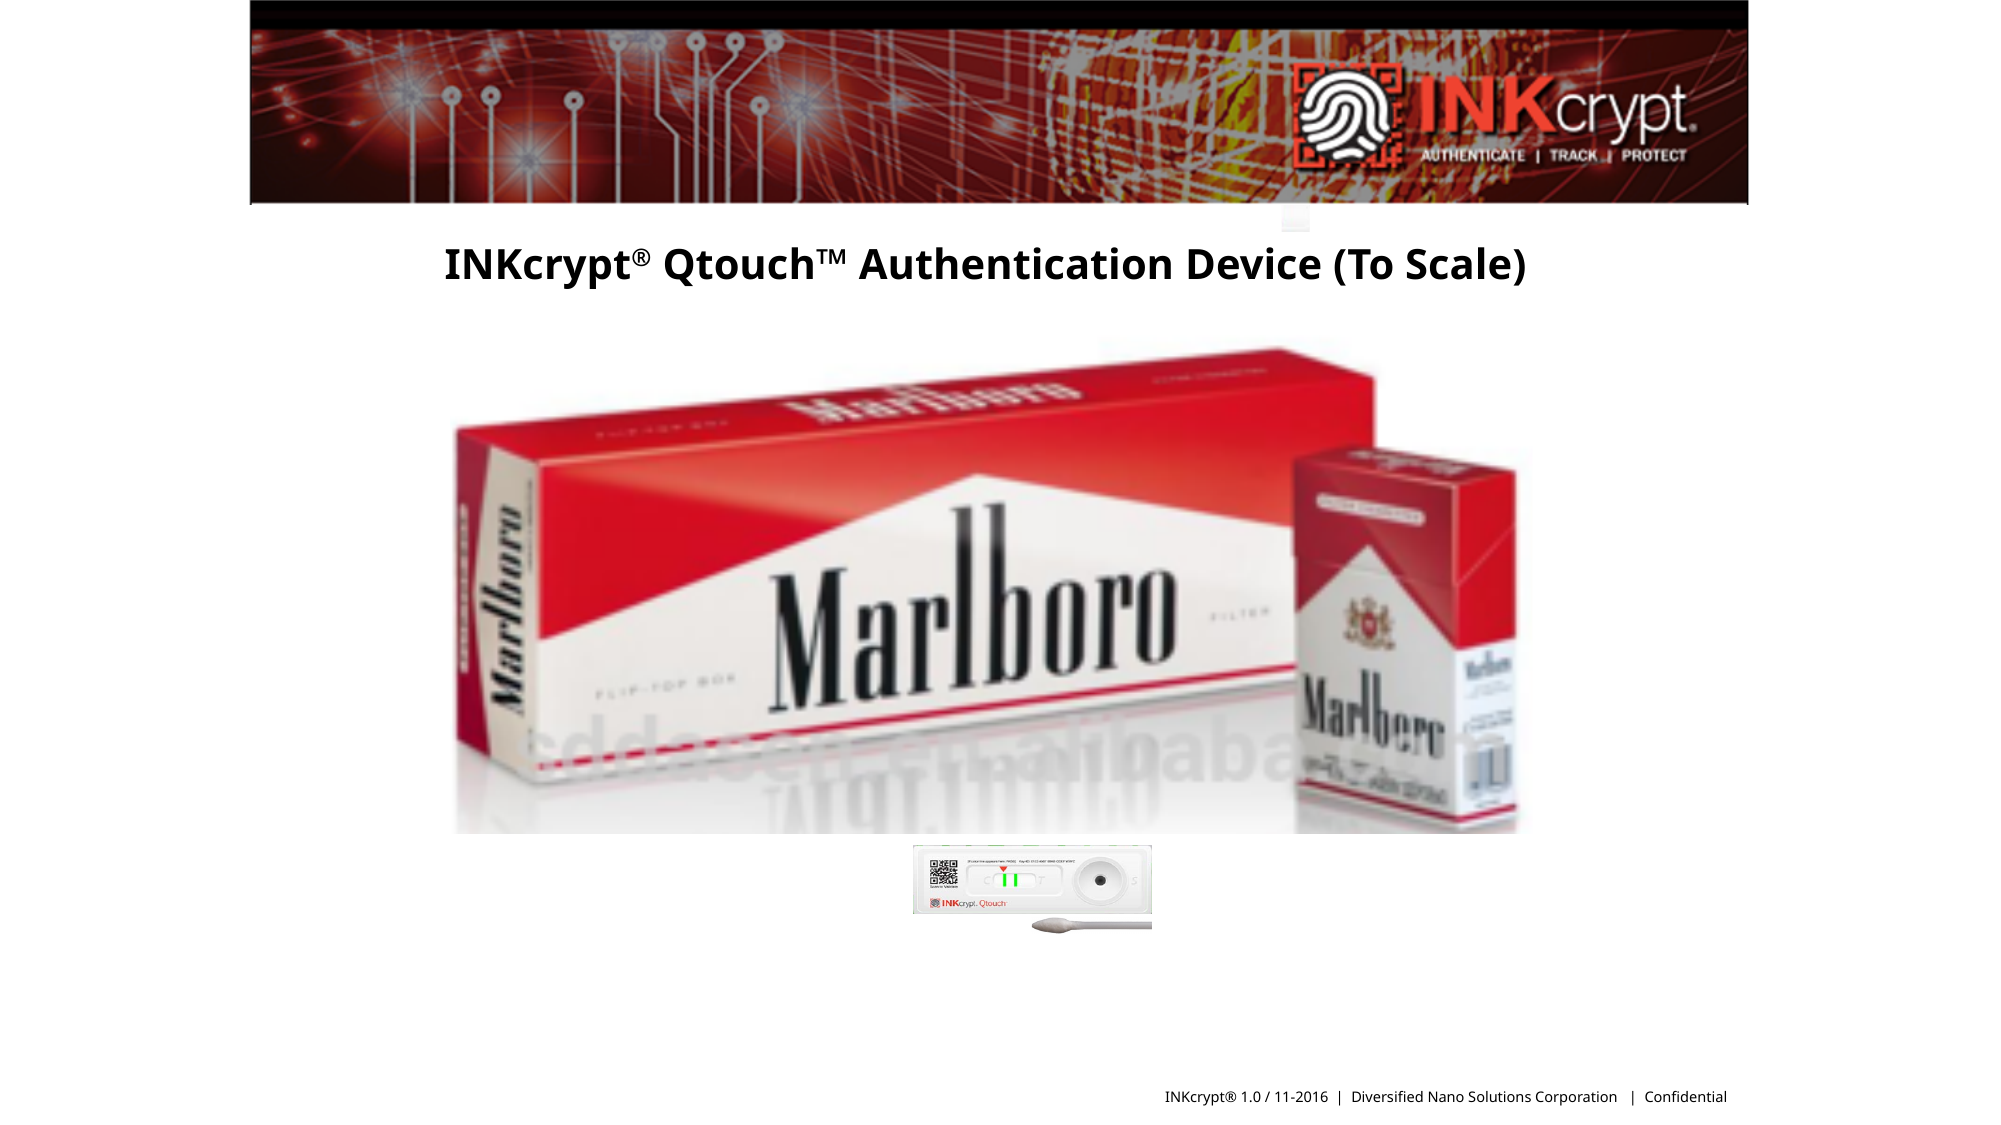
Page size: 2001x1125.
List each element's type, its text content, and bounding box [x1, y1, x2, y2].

picture [1031, 917, 1152, 934]
text_box INKcrypt® 1.0 / 11-2016 | Diversified Nano Solutions Corporation | Confidential [249, 1080, 1750, 1113]
picture [913, 845, 1152, 914]
picture [249, 0, 1750, 232]
text_box INKcrypt® Qtouch™ Authentication Device (To Scale) [241, 230, 1742, 295]
picture [449, 335, 1533, 834]
